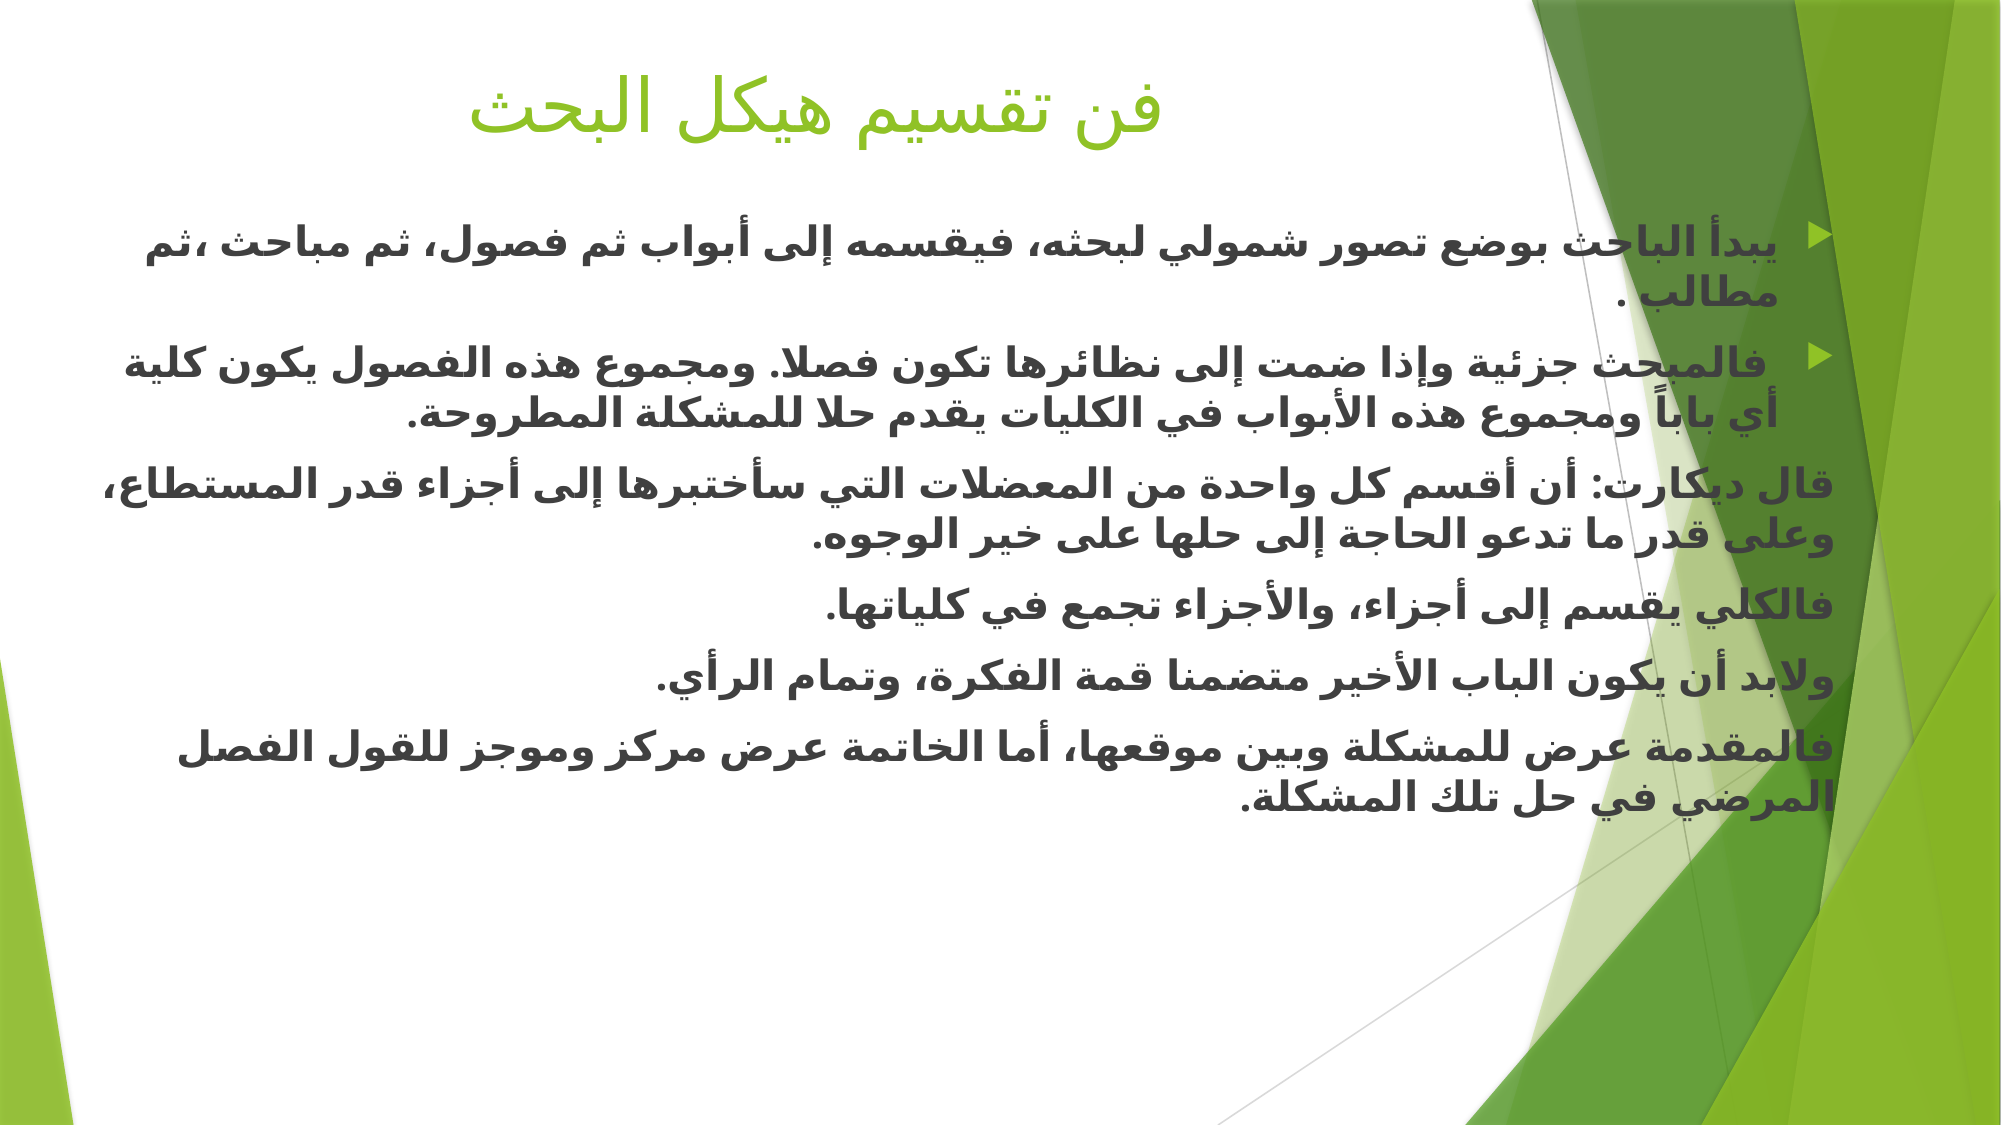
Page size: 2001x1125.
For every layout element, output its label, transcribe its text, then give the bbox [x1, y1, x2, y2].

list يبدأ الباحث بوضع تصور شمولي لبحثه، فيقسمه إلى أبواب ثم فصول، ثم مباحث ،ثم مطالب . فالمبحث جزئية وإذا ضمت إلى نظائرها تكون فصلا. ومجموع هذه الفصول يكون كلية أي باباً ومجموع هذه الأبواب في الكليات يقدم حلا للمشكلة المطروحة. قال ديكارت: أن أقسم كل واحدة من المعضلات التي سأختبرها إلى أجزاء قدر المستطاع، وعلى قدر ما تدعو الحاجة إلى حلها على خير الوجوه. فالكلي يقسم إلى أجزاء، والأجزاء تجمع في كلياتها. ولابد أن يكون الباب الأخير متضمنا قمة الفكرة، وتمام الرأي. فالمقدمة عرض للمشكلة وبين موقعها، أما الخاتمة عرض مركز وموجز للقول الفصل المرضي في حل تلك المشكلة. [81, 207, 1852, 900]
title فن تقسيم هيكل البحث [111, 50, 1522, 207]
